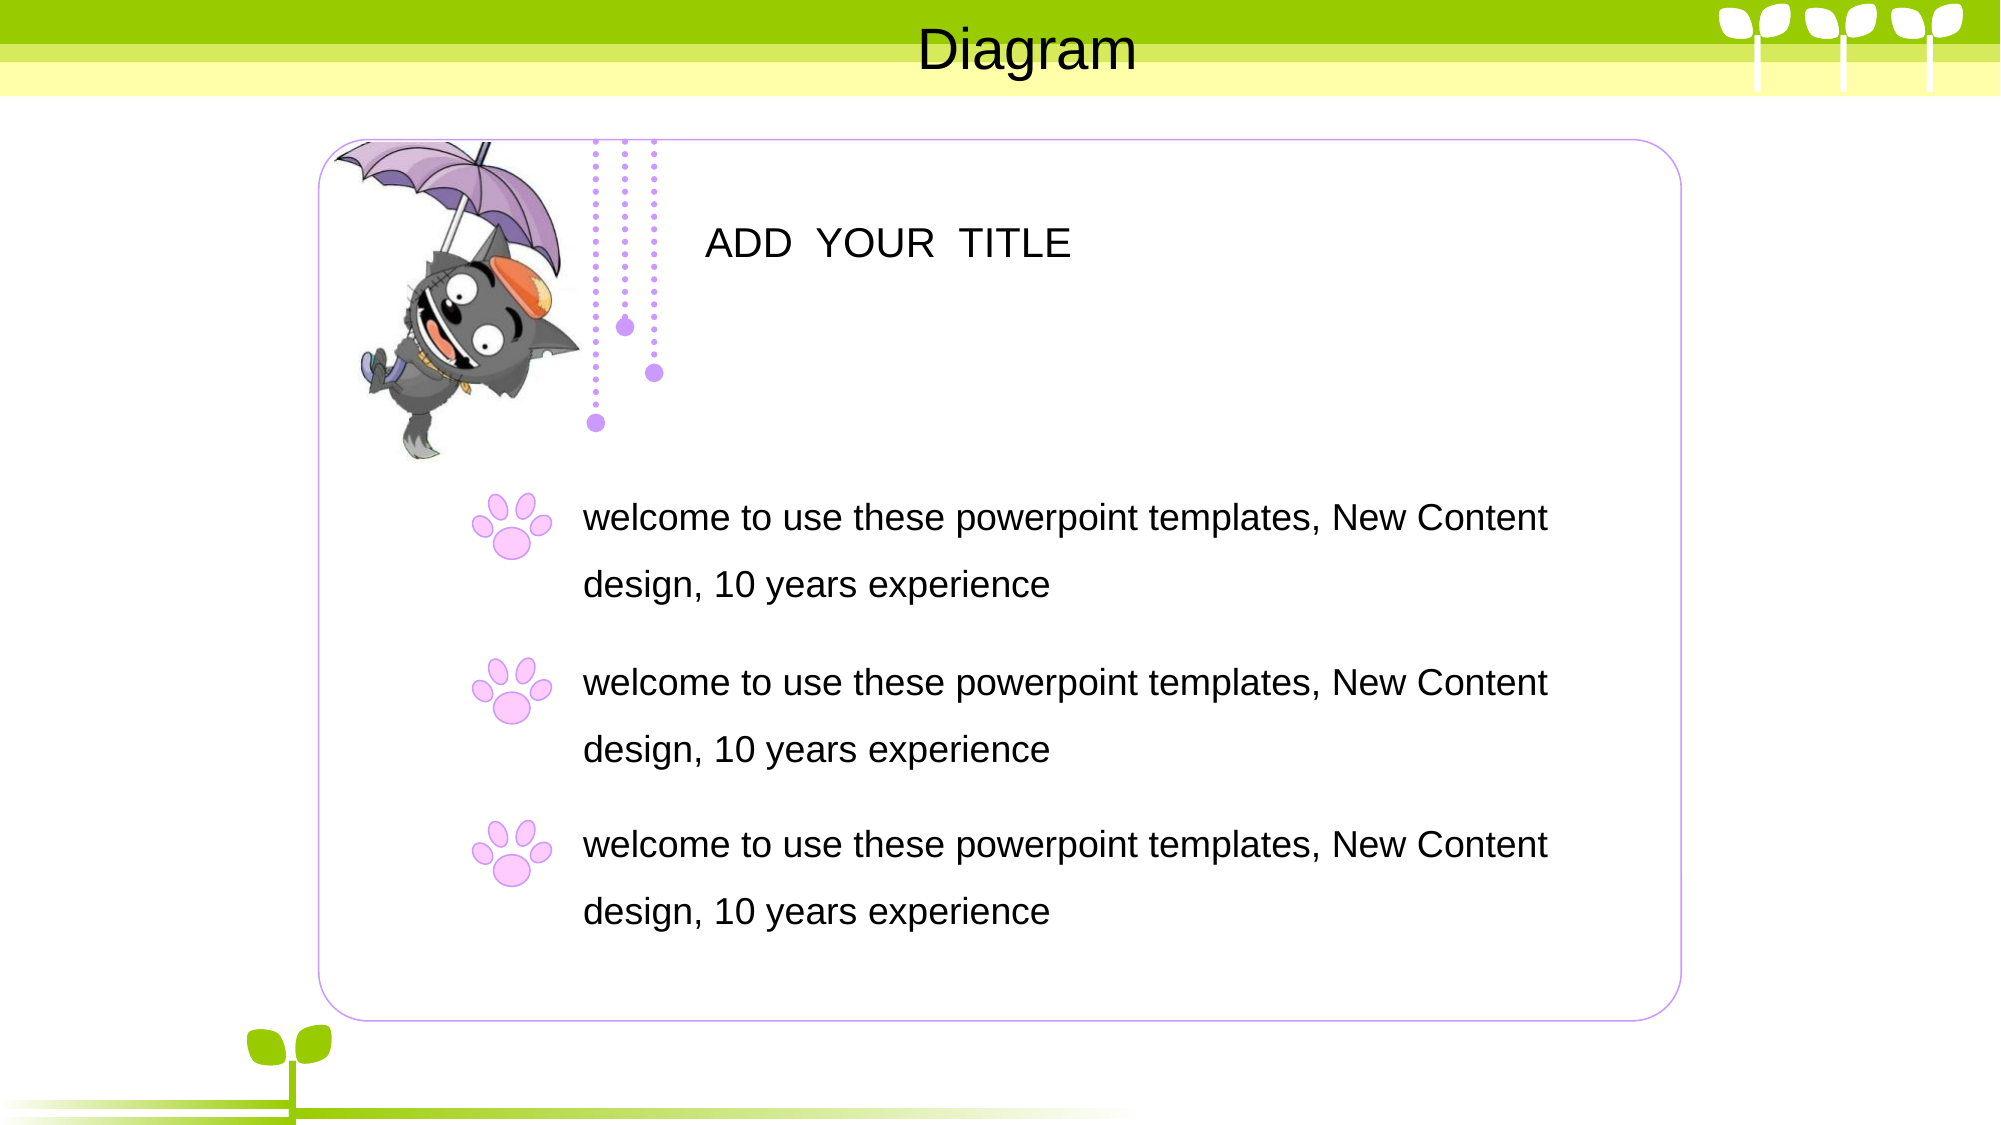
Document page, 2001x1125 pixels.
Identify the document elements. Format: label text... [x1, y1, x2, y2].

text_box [473, 790, 1645, 941]
text_box [318, 139, 1682, 1021]
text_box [473, 627, 1645, 779]
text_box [473, 462, 1645, 614]
title Diagram [127, 0, 1928, 94]
text_box [648, 366, 661, 380]
text_box [589, 415, 603, 430]
text_box ADD YOUR TITLE [674, 208, 1102, 274]
picture [334, 142, 582, 465]
text_box [618, 319, 632, 334]
